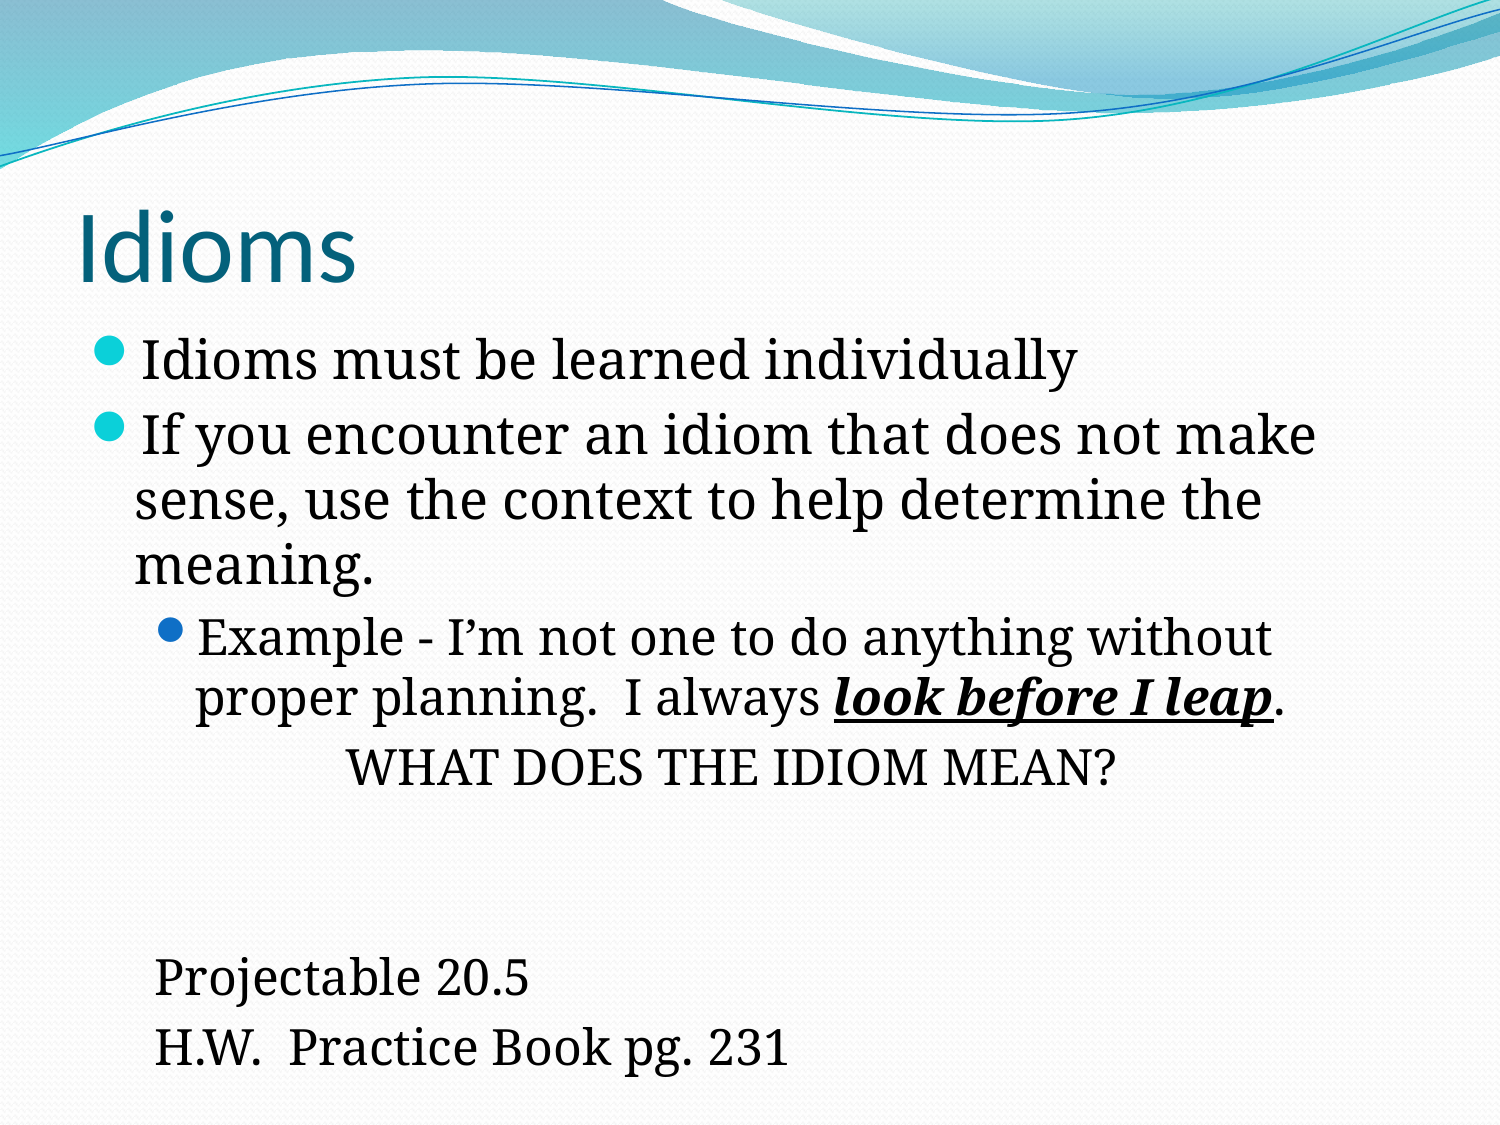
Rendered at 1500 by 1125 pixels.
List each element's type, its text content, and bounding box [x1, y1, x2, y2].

title Idioms [74, 115, 1426, 304]
list Idioms must be learned individually If you encounter an idiom that does not make sense, use the context to help determine the meaning. Example - I’m not one to do anything without proper planning. I always look before I leap. WHAT DOES THE IDIOM MEAN? Projectable 20.5 H.W. Practice Book pg. 231 [74, 317, 1426, 1038]
